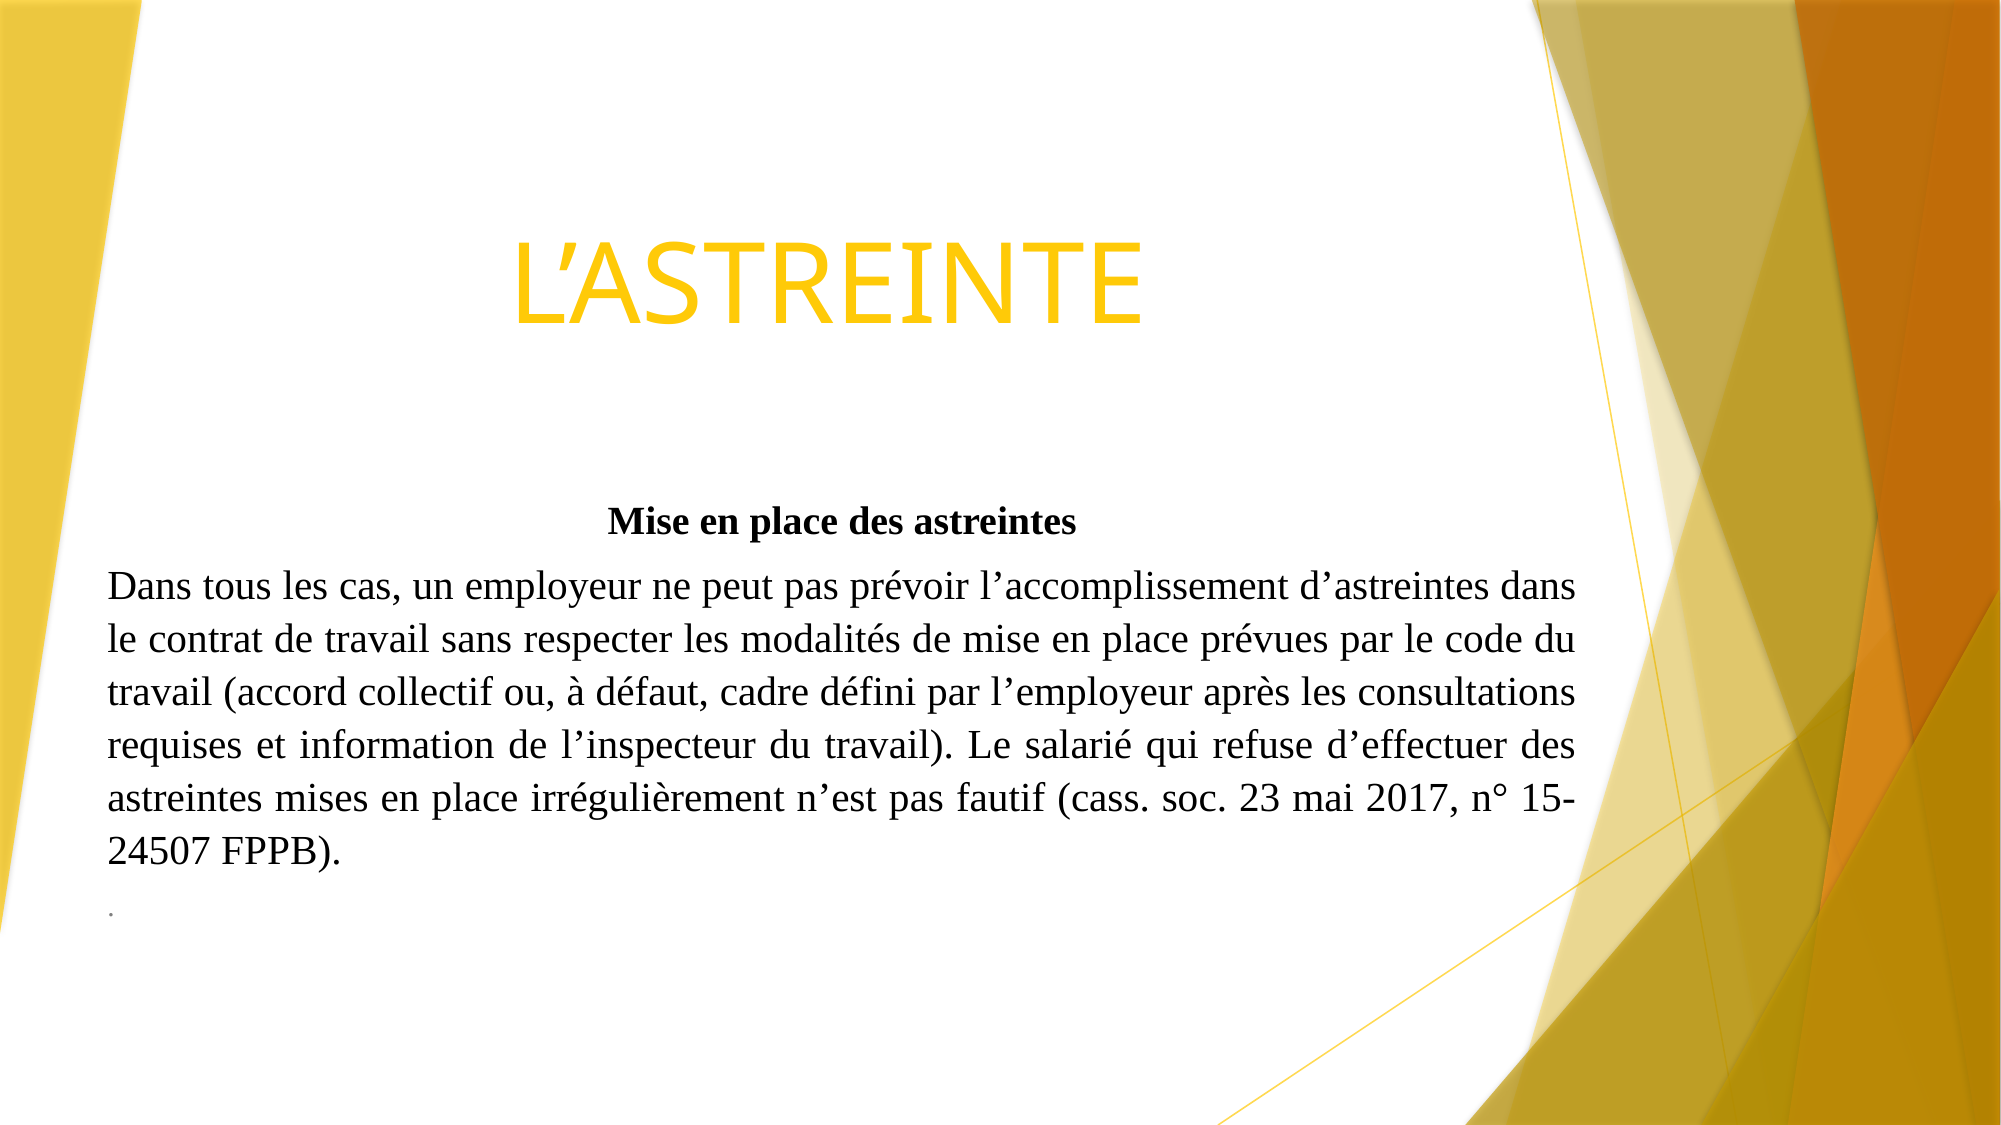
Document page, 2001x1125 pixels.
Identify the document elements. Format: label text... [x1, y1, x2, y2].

subtitle Mise en place des astreintes Dans tous les cas, un employeur ne peut pas prévoir l’accomplissement d’astreintes dans le contrat de travail sans respecter les modalités de mise en place prévues par le code du travail (accord collectif ou, à défaut, cadre défini par l’employeur après les consultations requises et information de l’inspecteur du travail). Le salarié qui refuse d’effectuer des astreintes mises en place irrégulièrement n’est pas fautif (cass. soc. 23 mai 2017, n° 15-24507 FPPB). . [92, 456, 1593, 938]
title L’ASTREINTE [205, 83, 1480, 354]
